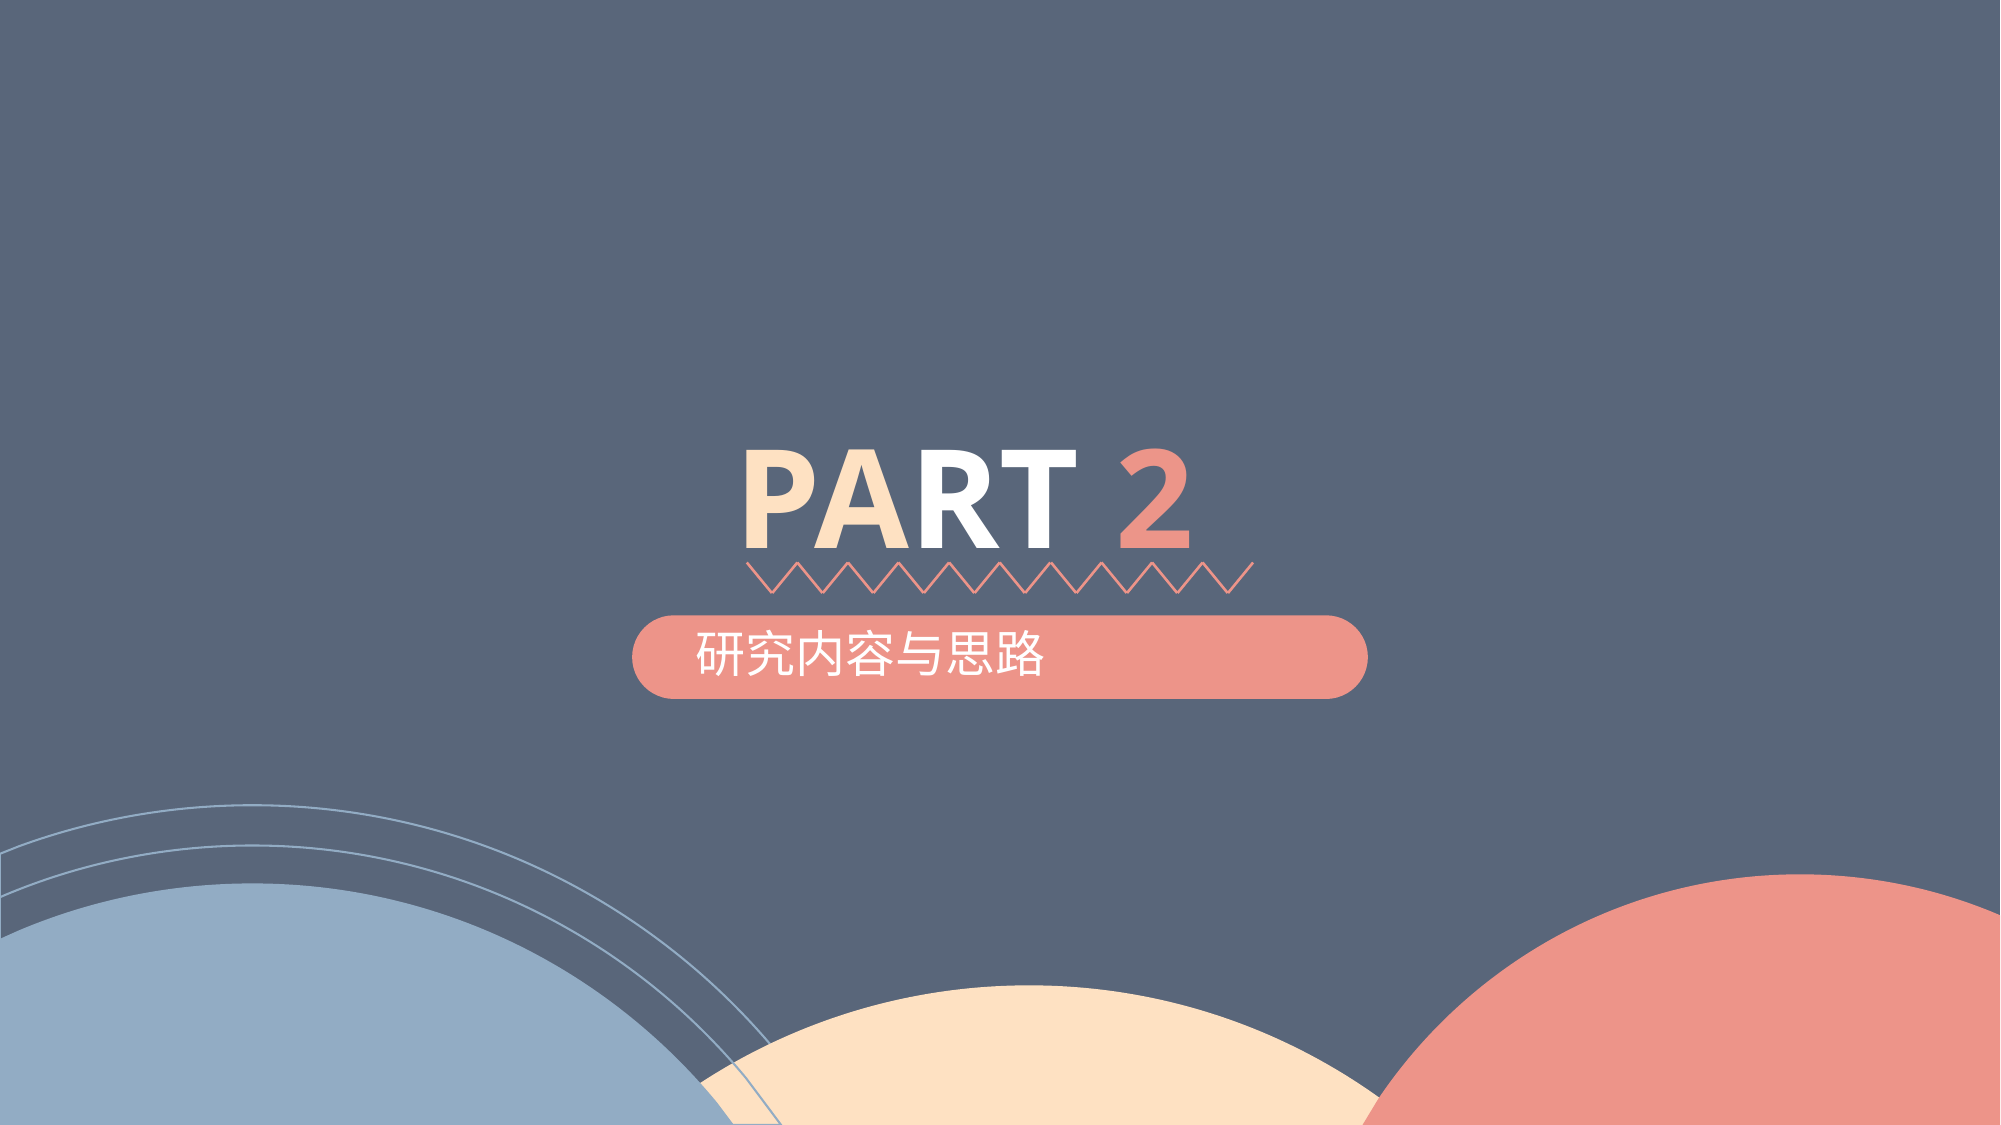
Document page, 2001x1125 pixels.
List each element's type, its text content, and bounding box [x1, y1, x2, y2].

text_box PART 2 [734, 411, 984, 577]
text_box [984, 324, 1016, 831]
text_box [631, 614, 984, 701]
text_box 研究内容与思路 [681, 615, 984, 690]
text_box 研究内容与思路 [1016, 615, 1319, 690]
text_box [1016, 614, 1369, 701]
text_box PART 2 [1016, 411, 1266, 577]
